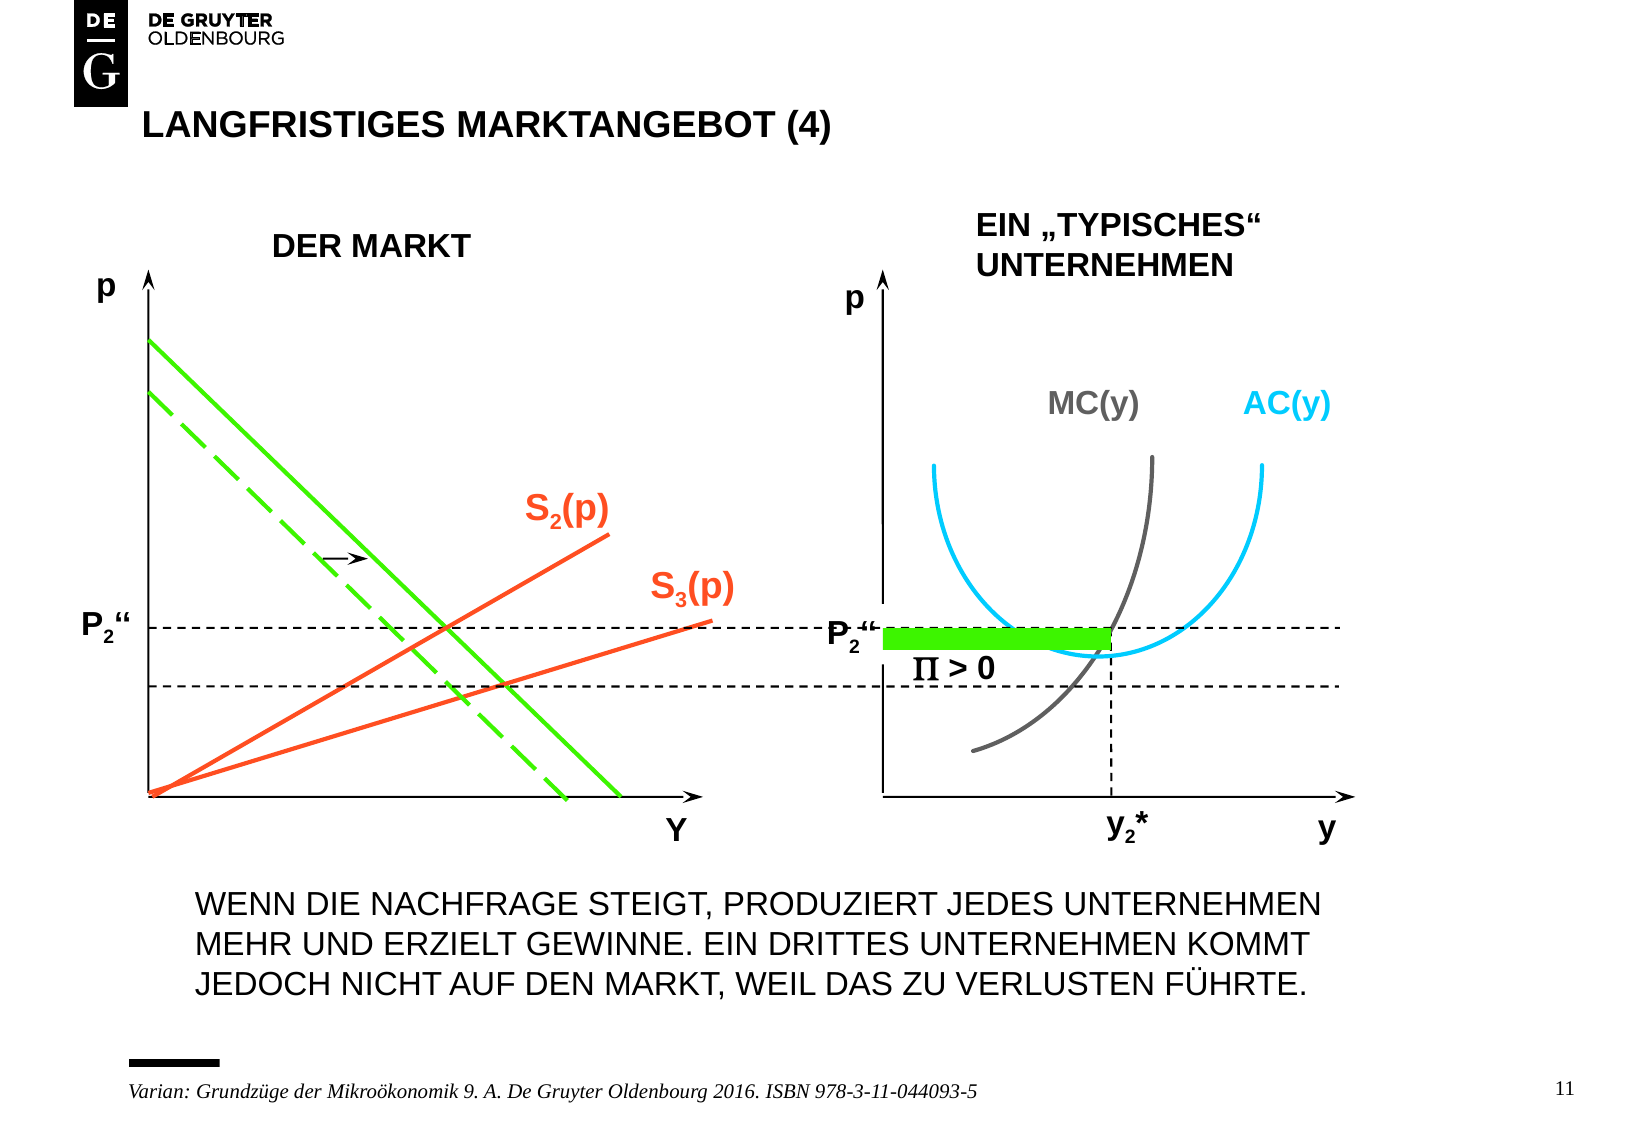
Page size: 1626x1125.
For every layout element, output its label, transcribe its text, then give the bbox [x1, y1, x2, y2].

text_box [682, 790, 704, 800]
text_box P2‘‘ [66, 594, 147, 655]
text_box [1334, 790, 1356, 798]
text_box y [1302, 797, 1352, 853]
text_box [882, 628, 1111, 650]
text_box AC(y) [1227, 373, 1347, 429]
text_box DER MARKT [256, 216, 487, 272]
text_box S2(p) [509, 475, 626, 542]
text_box [142, 269, 155, 291]
list [129, 178, 1556, 1018]
text_box P2‘‘ [811, 604, 893, 665]
text_box [963, 650, 1095, 752]
text_box WENN DIE NACHFRAGE STEIGT, PRODUZIERT JEDES UNTERNEHMEN MEHR UND ERZIELT GEWINNE. EIN DRITTES UNTERNEHMEN KOMMT JEDOCH NICHT AUF DEN MARKT, WEIL DAS ZU VERLUSTEN FÜHRTE. [179, 874, 1441, 1010]
text_box MC(y) [1032, 373, 1156, 429]
text_box [933, 465, 1263, 657]
text_box EIN „TYPISCHES“ UNTERNEHMEN [960, 195, 1279, 291]
text_box p [80, 255, 132, 311]
text_box S3(p) [635, 553, 751, 620]
text_box P > 0 [898, 650, 1012, 694]
text_box [881, 269, 889, 291]
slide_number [128, 1077, 1539, 1108]
text_box [347, 552, 368, 565]
text_box Y [650, 800, 703, 856]
text_box [925, 457, 1153, 628]
slide_number 11 [1554, 1074, 1614, 1104]
title LANGFRISTIGES MARKTANGEBOT (4) [141, 100, 1569, 161]
text_box y2* [1091, 794, 1164, 855]
text_box p [829, 267, 881, 323]
